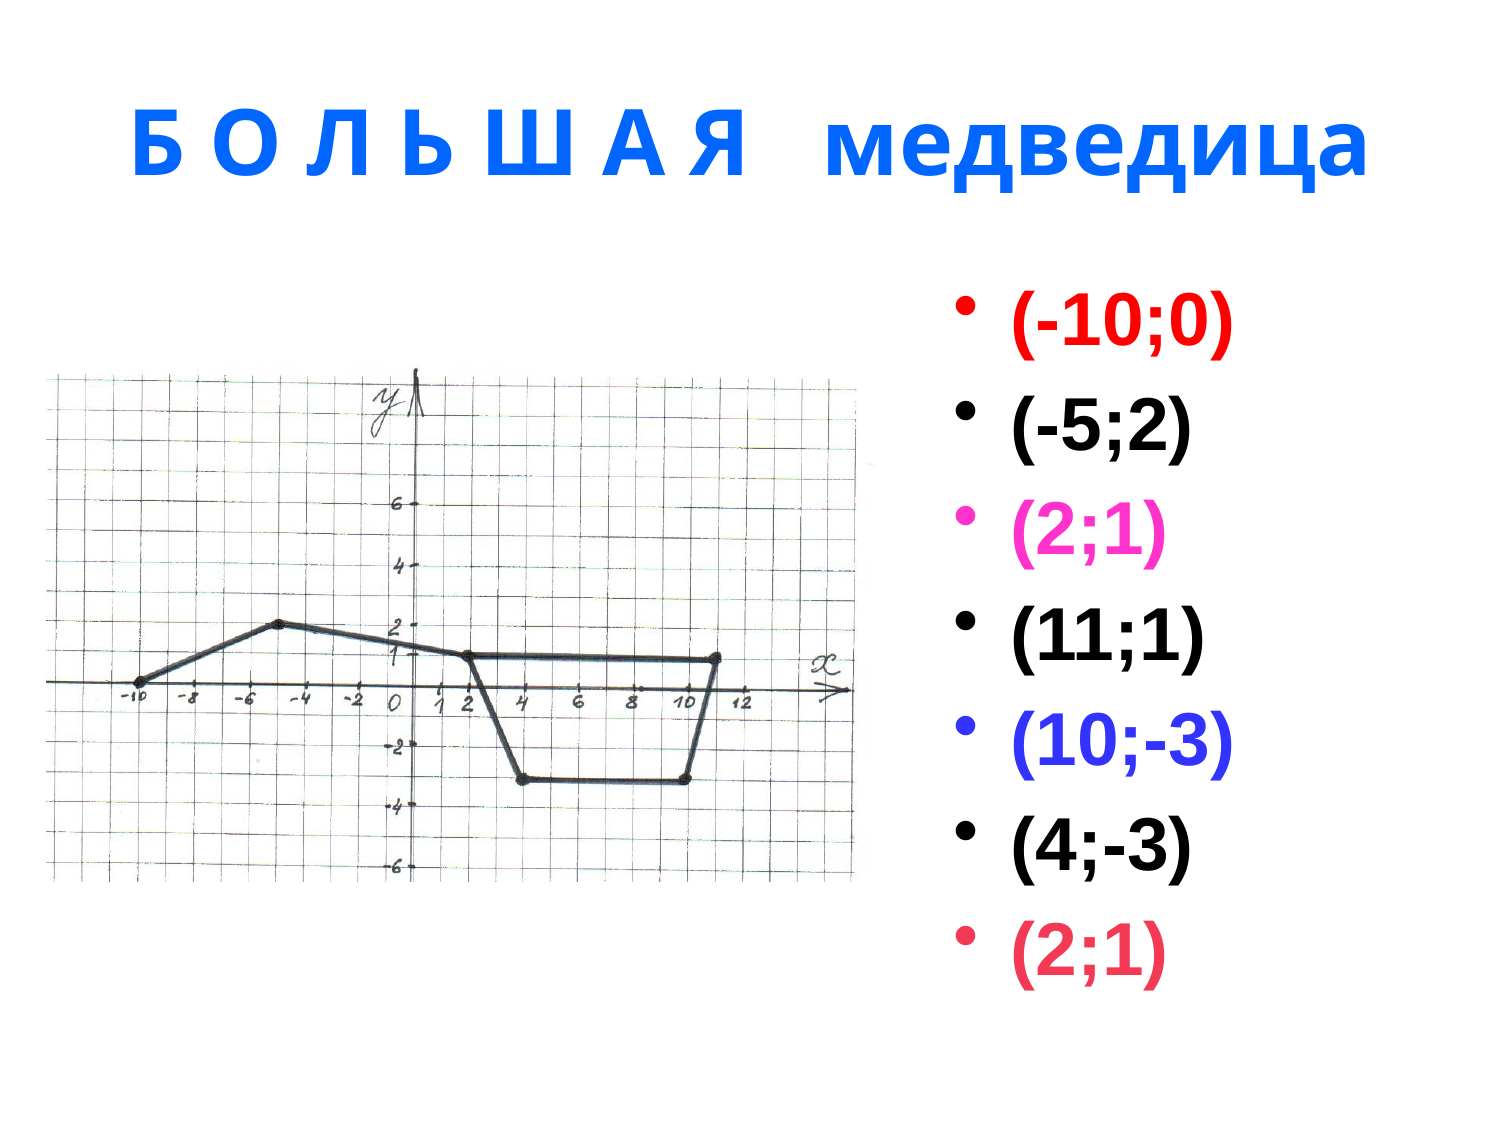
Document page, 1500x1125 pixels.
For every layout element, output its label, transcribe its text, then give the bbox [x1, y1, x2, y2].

list (-10;0) (-5;2) (2;1) (11;1) (10;-3) (4;-3) (2;1) [938, 262, 1426, 1048]
title Б О Л Ь Ш А Я медведица [74, 44, 1426, 233]
picture [46, 363, 875, 882]
